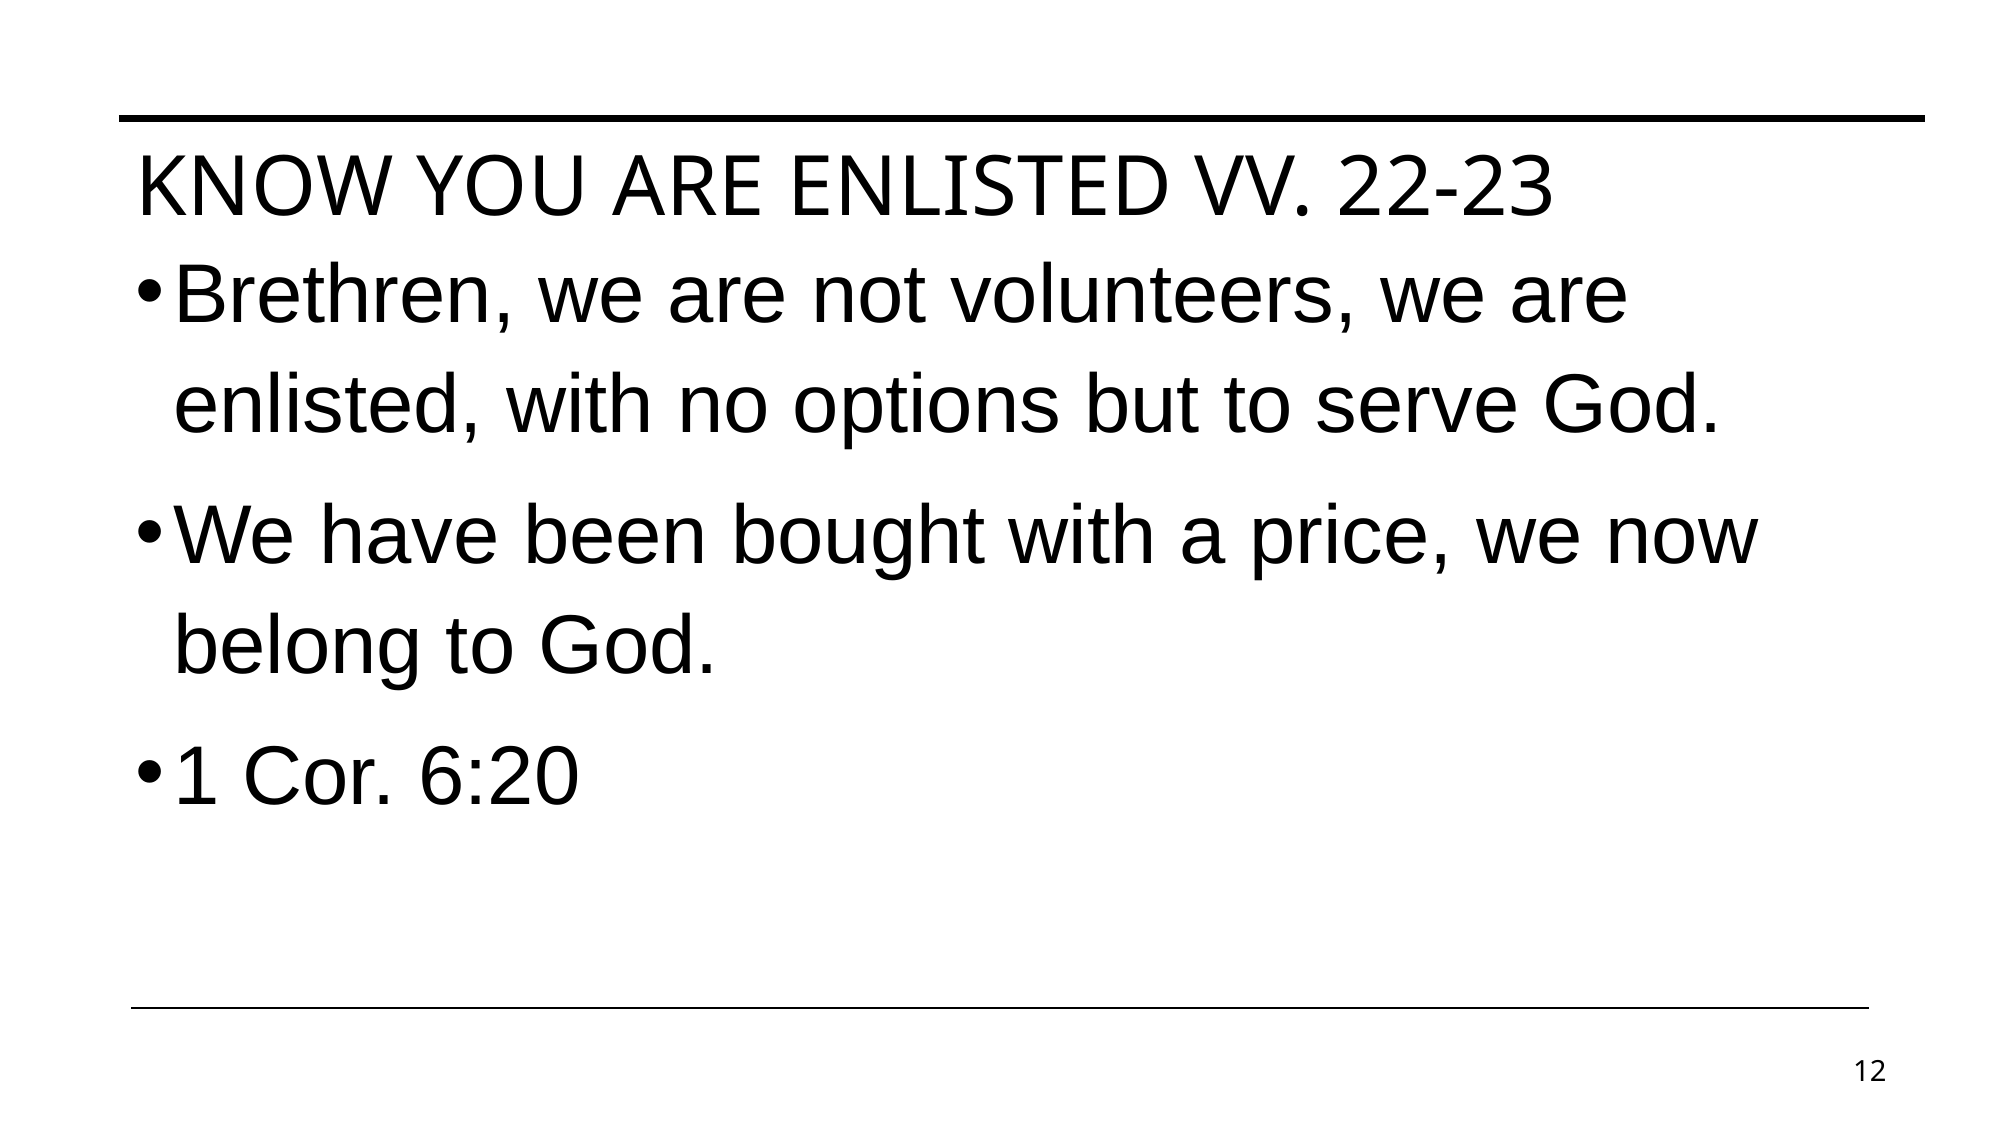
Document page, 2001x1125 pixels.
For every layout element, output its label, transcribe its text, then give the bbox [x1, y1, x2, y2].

list Brethren, we are not volunteers, we are enlisted, with no options but to serve God. We have been bought with a price, we now belong to God. 1 Cor. 6:20 [120, 222, 1964, 1073]
title Know you are enlisted vv. 22-23 [120, 124, 1925, 222]
slide_number 12 [1791, 1042, 1902, 1103]
